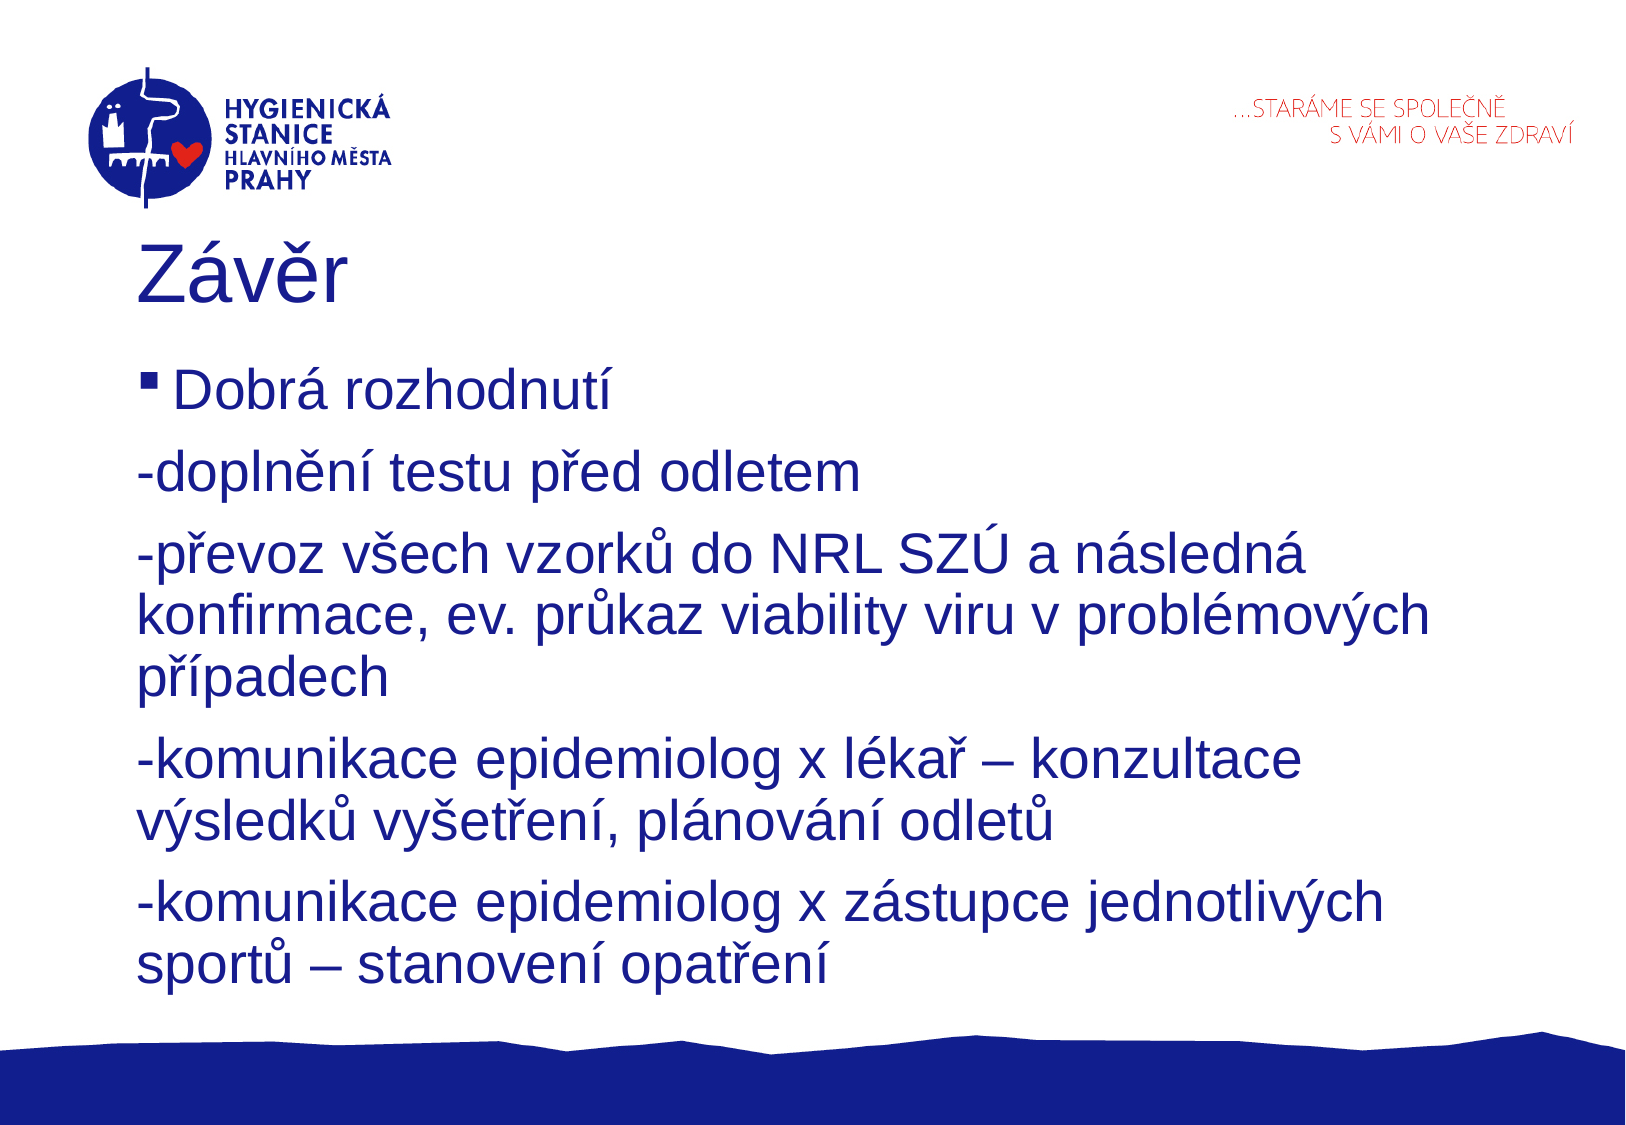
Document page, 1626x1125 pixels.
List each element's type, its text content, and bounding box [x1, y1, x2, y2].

list Dobrá rozhodnutí -doplnění testu před odletem -převoz všech vzorků do NRL SZÚ a následná konfirmace, ev. průkaz viability viru v problémových případech -komunikace epidemiolog x lékař – konzultace výsledků vyšetření, plánování odletů -komunikace epidemiolog x zástupce jednotlivých sportů – stanovení opatření [121, 352, 1523, 1010]
picture [0, 0, 1626, 1125]
title Závěr [121, 166, 1523, 352]
